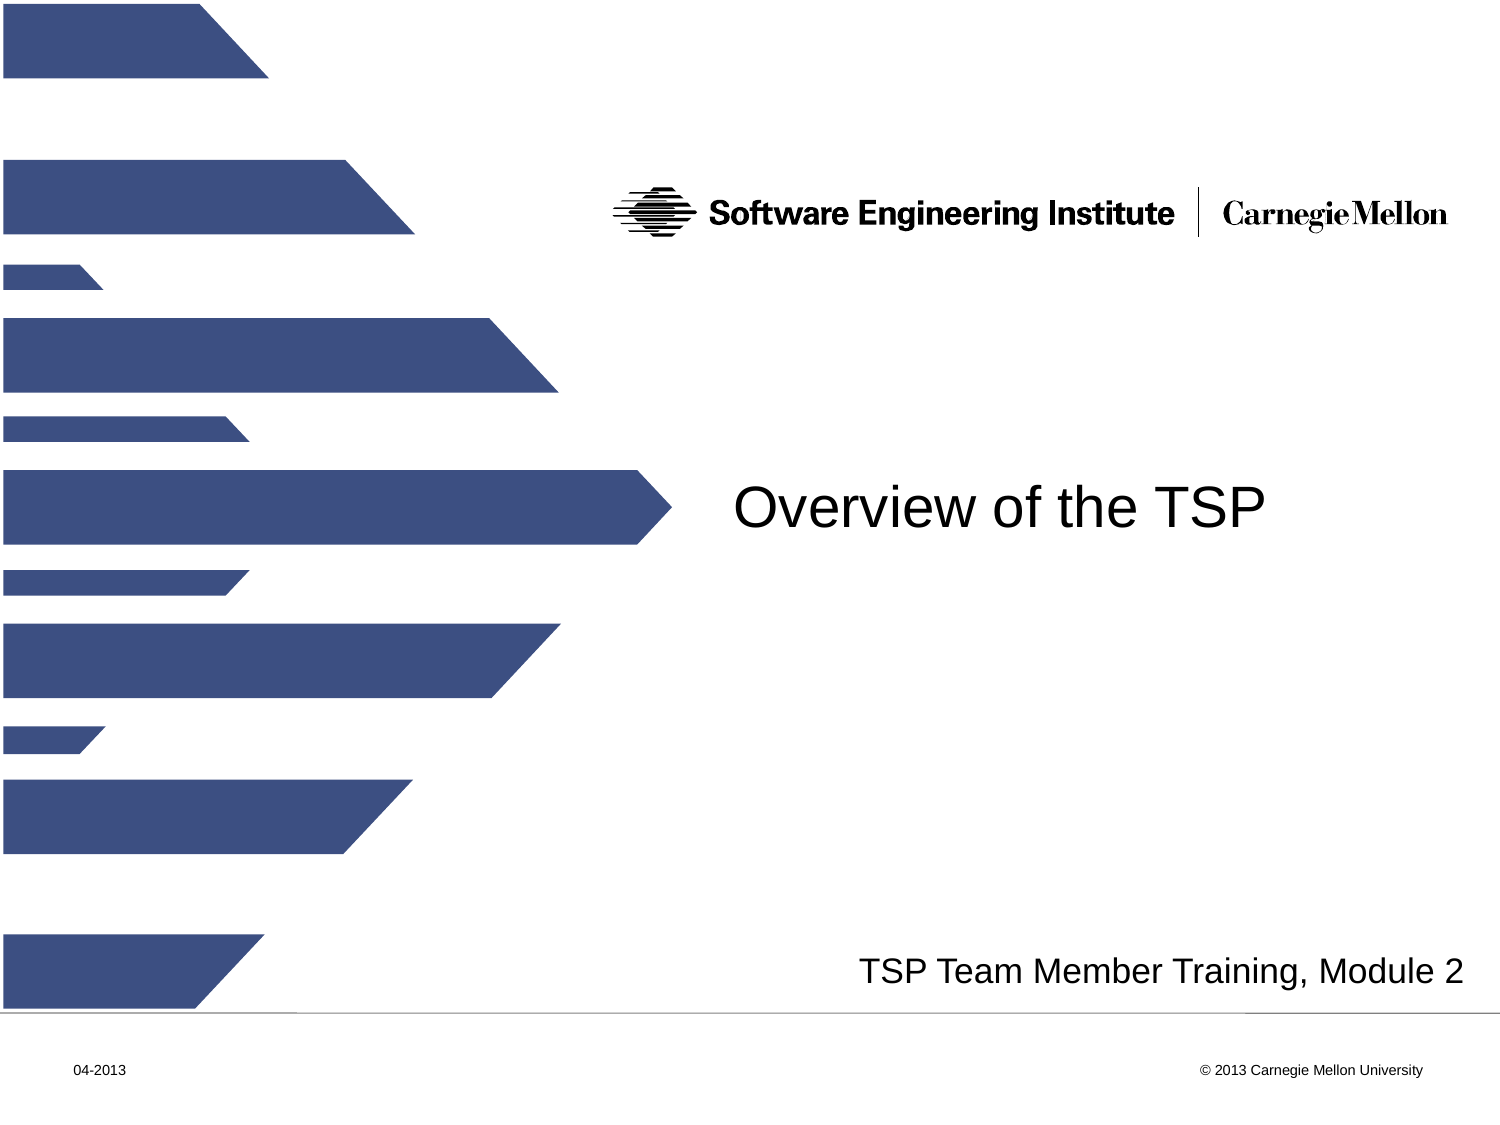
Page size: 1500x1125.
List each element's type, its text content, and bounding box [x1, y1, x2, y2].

text_box TSP Team Member Training, Module 2 [844, 940, 1480, 999]
text_box Overview of the TSP [718, 462, 1283, 547]
